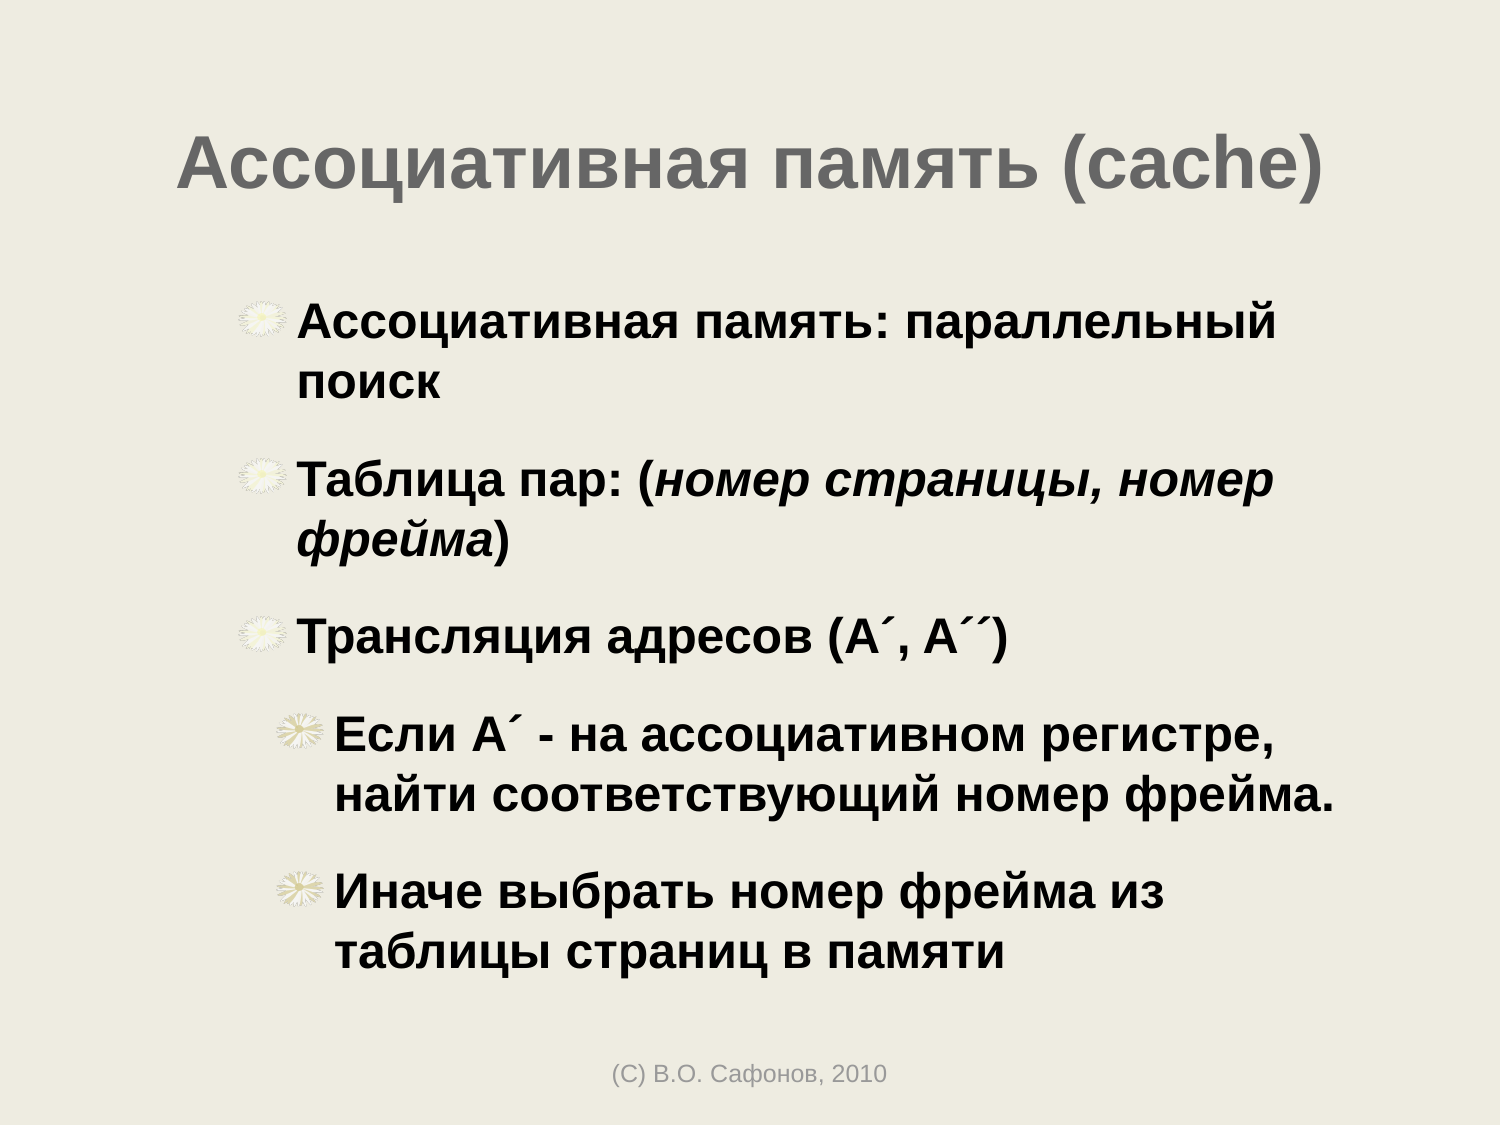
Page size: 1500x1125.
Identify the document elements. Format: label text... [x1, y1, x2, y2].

picture [276, 713, 324, 749]
picture [238, 616, 287, 652]
footer (C) В.О. Сафонов, 2010 [512, 1042, 988, 1103]
picture [238, 458, 287, 494]
list Ассоциативная память: параллельный поиск Таблица пар: (номер страницы, номер фрейма) Трансляция адресов (A´, A´´) Если A´ - на ассоциативном регистре, найти соответствующий номер фрейма. Иначе выбрать номер фрейма из таблицы страниц в памяти [223, 281, 1360, 1005]
picture [238, 301, 287, 337]
picture [276, 871, 324, 907]
title Ассоциативная память (cache) [74, 49, 1426, 268]
